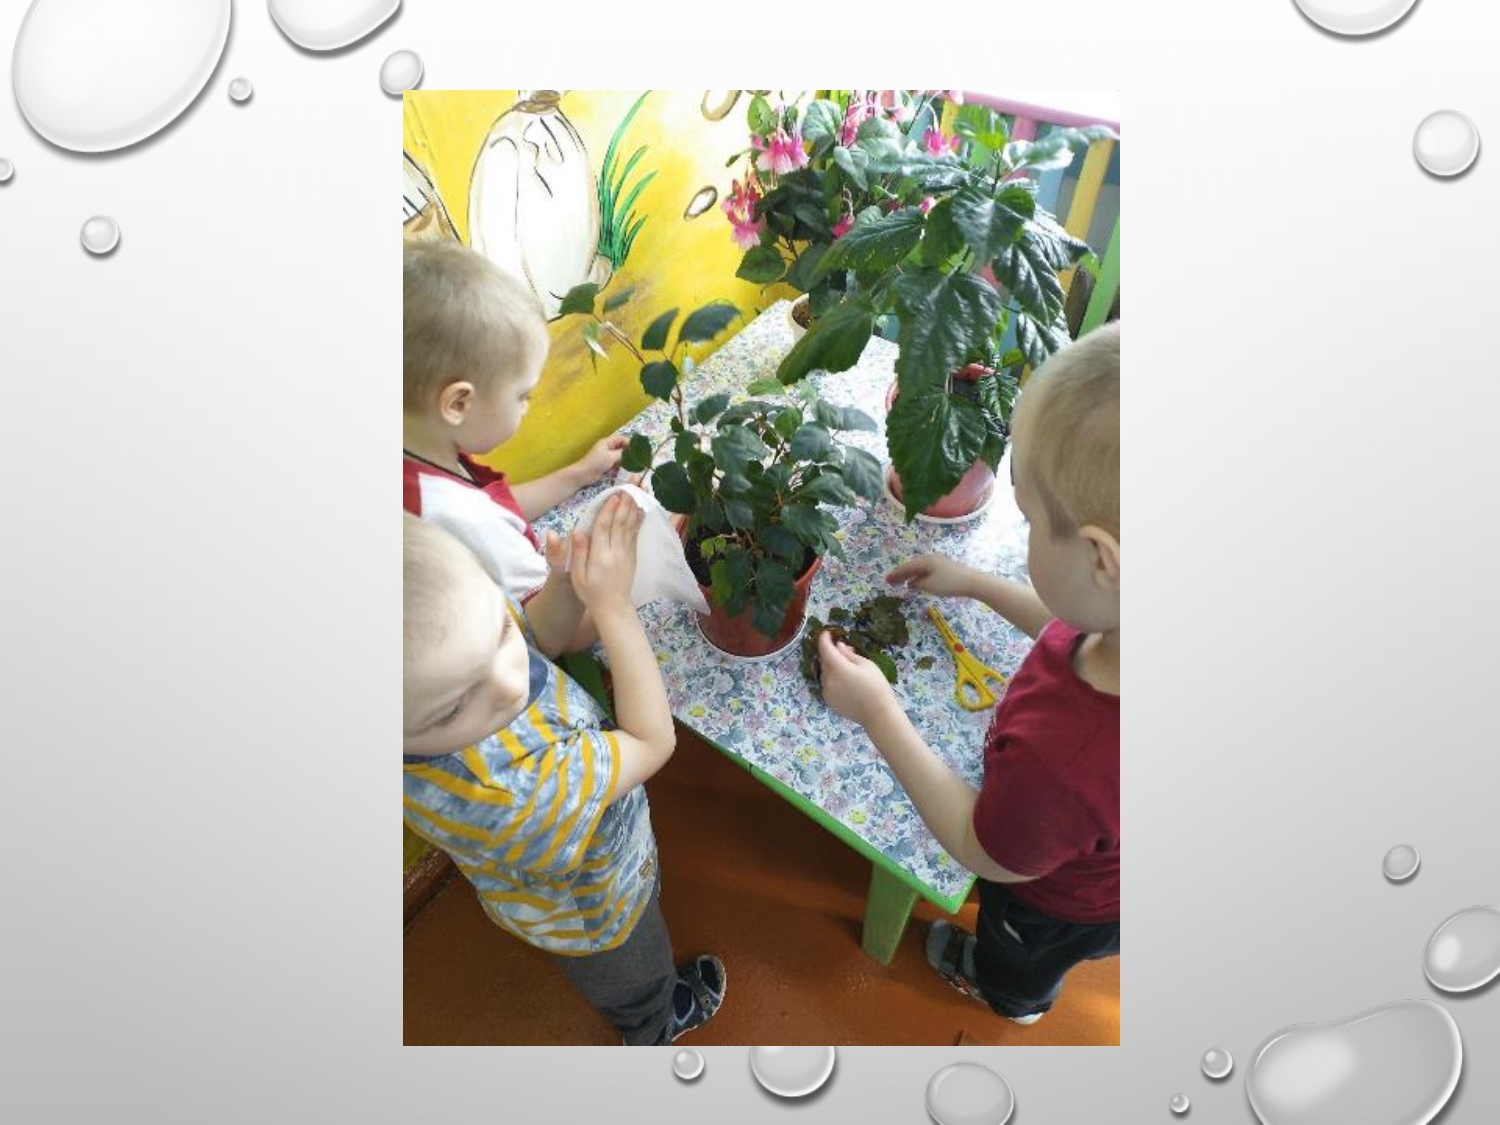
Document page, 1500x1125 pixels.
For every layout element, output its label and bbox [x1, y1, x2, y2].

picture [0, 0, 1500, 1125]
list [403, 90, 1121, 1046]
